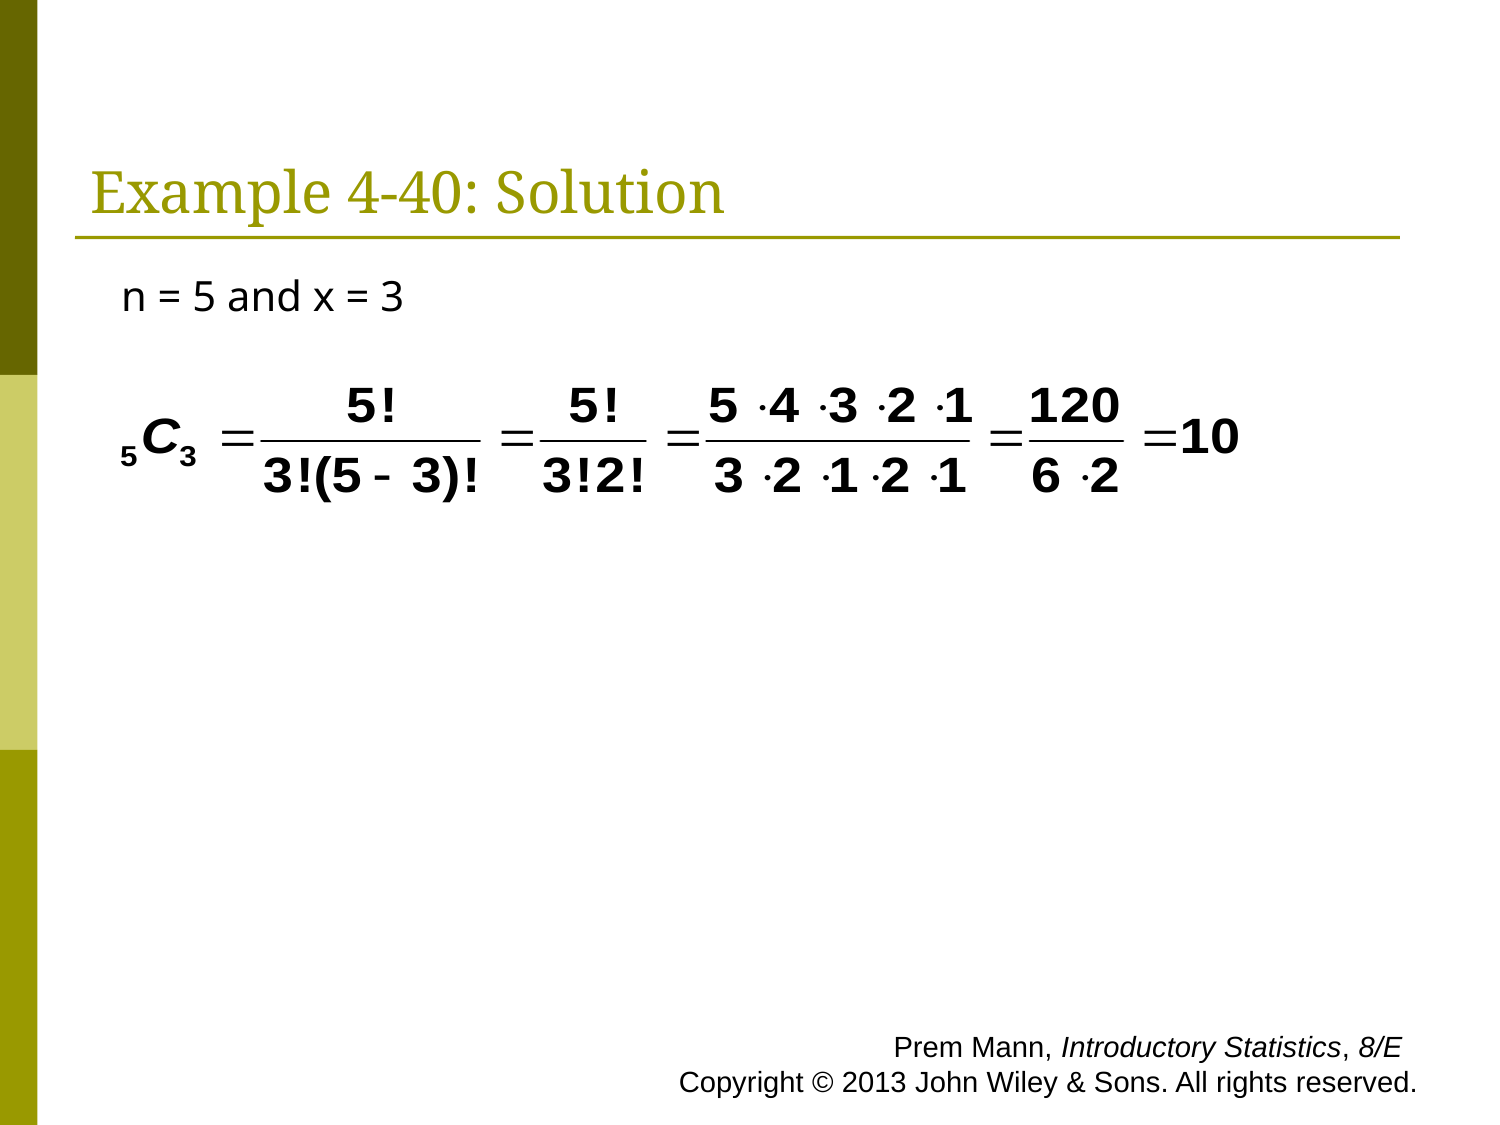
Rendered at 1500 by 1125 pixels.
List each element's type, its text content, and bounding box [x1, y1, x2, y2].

list n = 5 and x = 3 [50, 262, 1400, 1006]
text_box Prem Mann, Introductory Statistics, 8/E Copyright © 2013 John Wiley & Sons. All rights reserved. [664, 1020, 1449, 1106]
title Example 4-40: Solution [75, 45, 1425, 233]
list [112, 374, 1251, 512]
